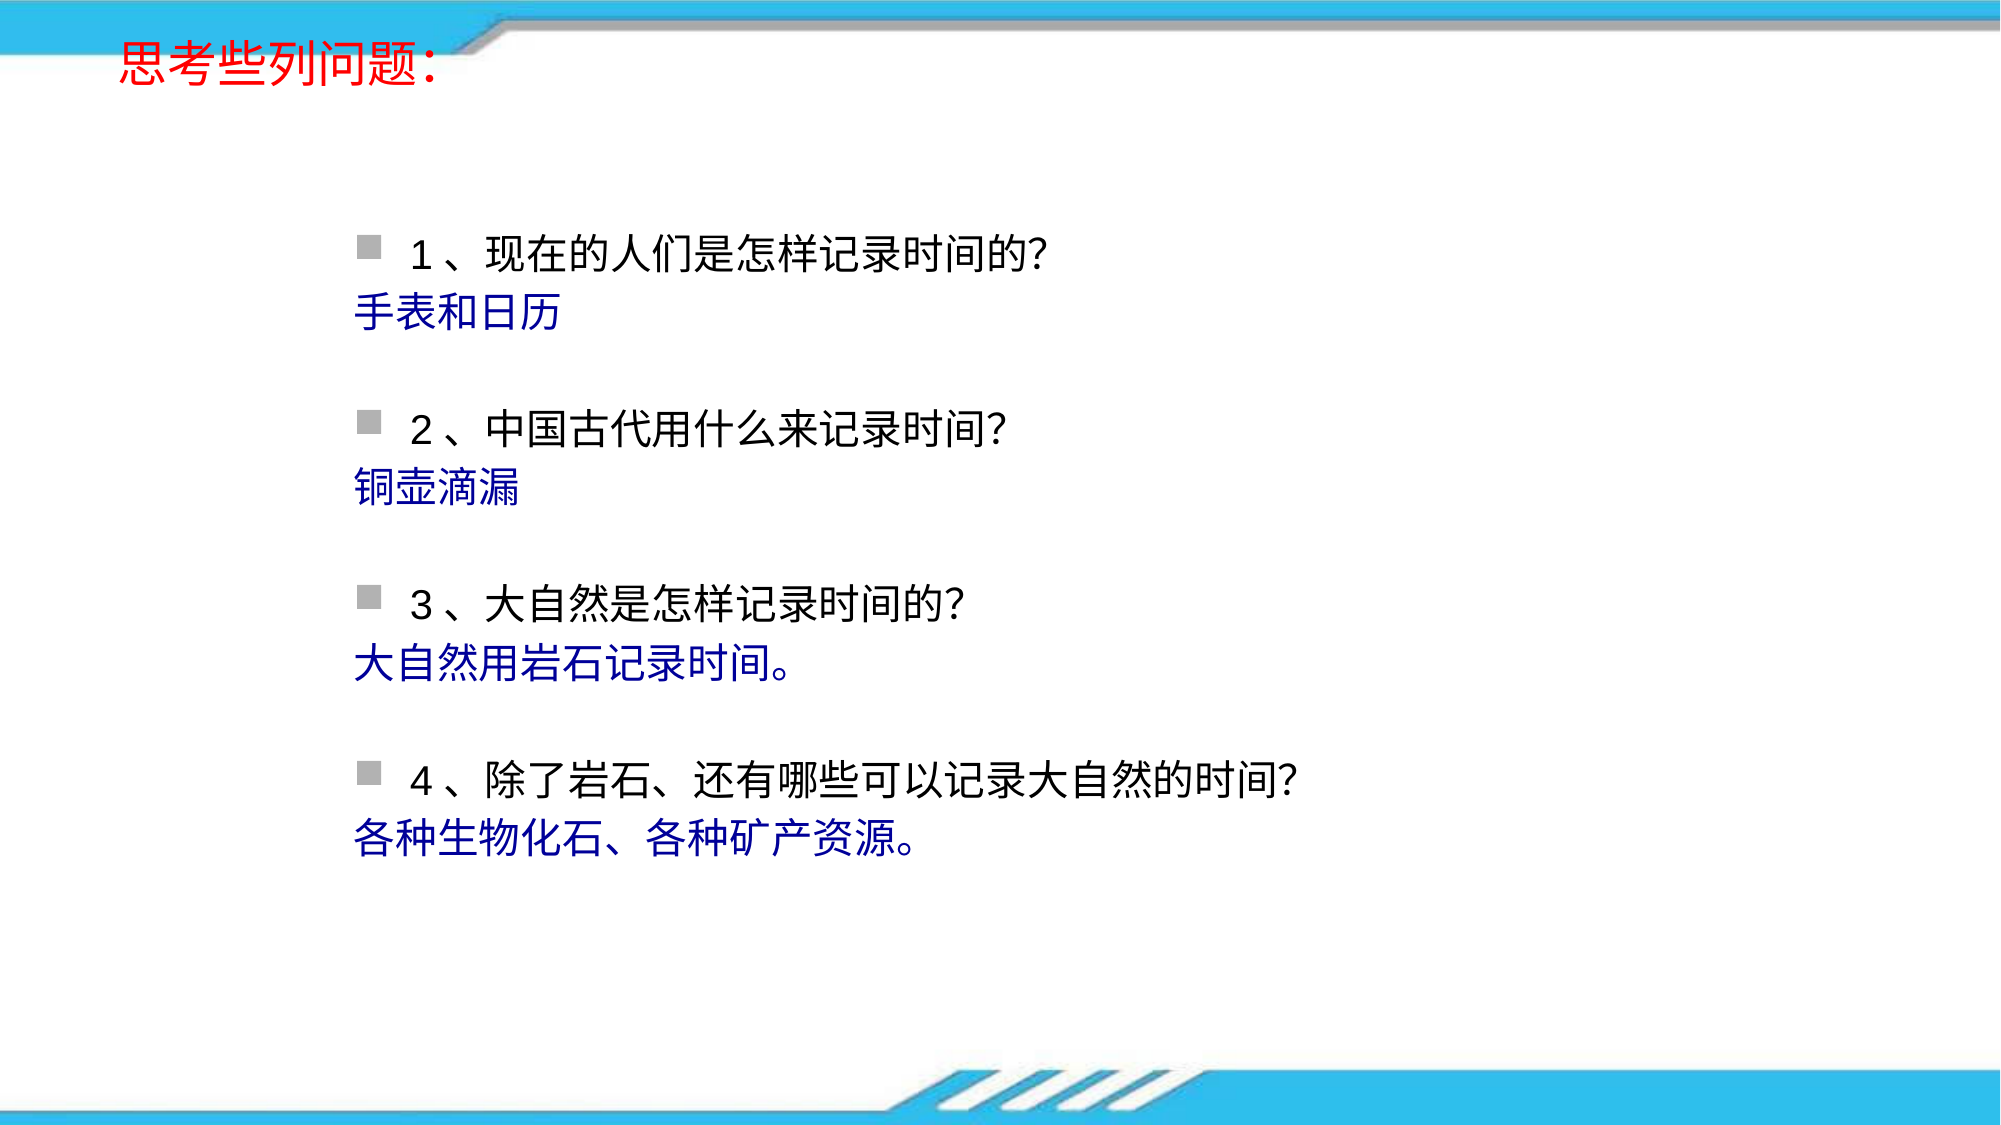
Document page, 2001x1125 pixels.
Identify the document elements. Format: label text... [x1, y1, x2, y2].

list 1、现在的人们是怎样记录时间的？ 手表和日历 2、中国古代用什么来记录时间？ 铜壶滴漏 3、大自然是怎样记录时间的？ 大自然用岩石记录时间。 4、除了岩石、还有哪些可以记录大自然的时间？ 各种生物化石、各种矿产资源。 [338, 220, 1532, 976]
picture [0, 0, 2001, 1125]
title 思考些列问题： [102, 11, 1583, 114]
